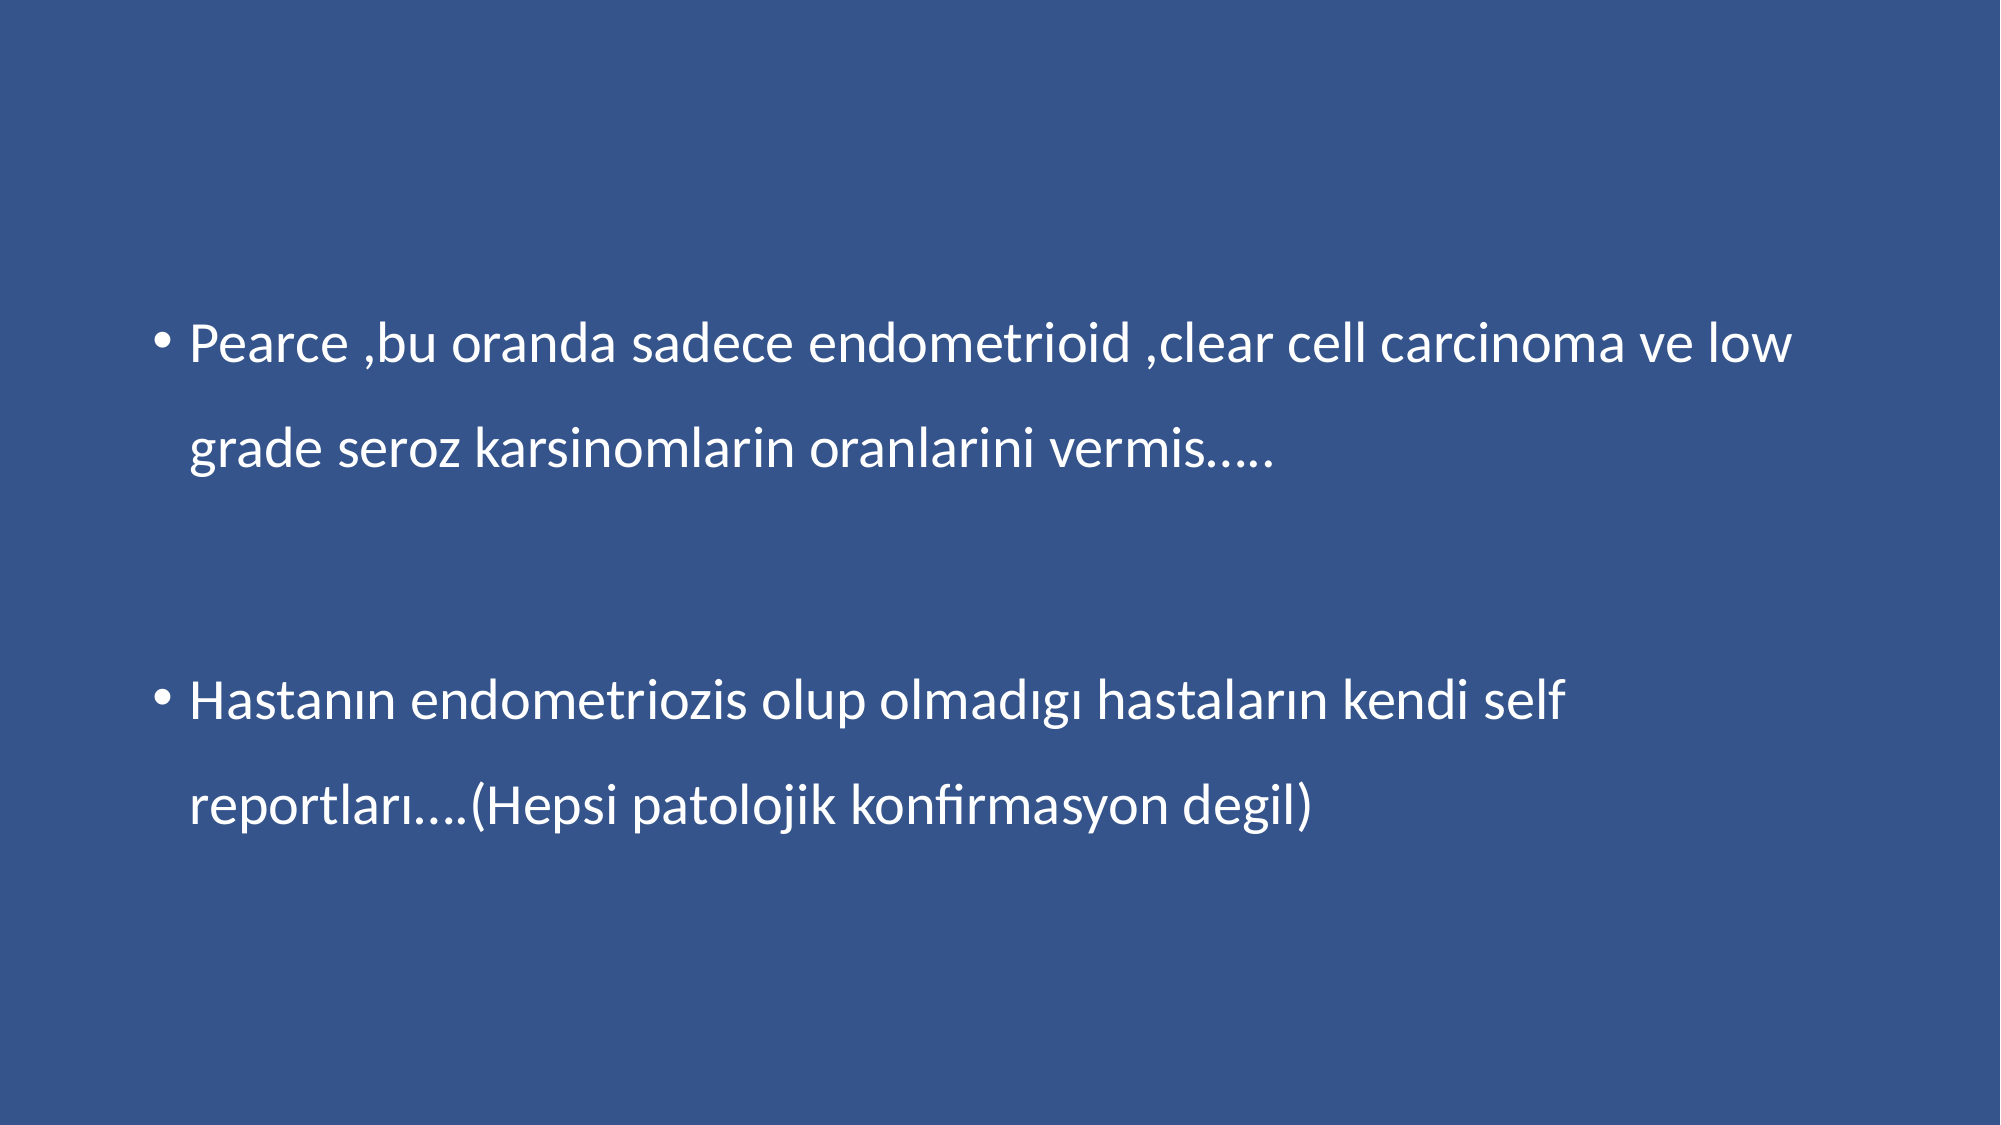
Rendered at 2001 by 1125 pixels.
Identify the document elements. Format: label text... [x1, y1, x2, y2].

list Pearce ,bu oranda sadece endometrioid ,clear cell carcinoma ve low grade seroz karsinomlarin oranlarini vermis….. Hastanın endometriozis olup olmadıgı hastaların kendi self reportları….(Hepsi patolojik konfirmasyon degil) [137, 261, 1863, 1014]
